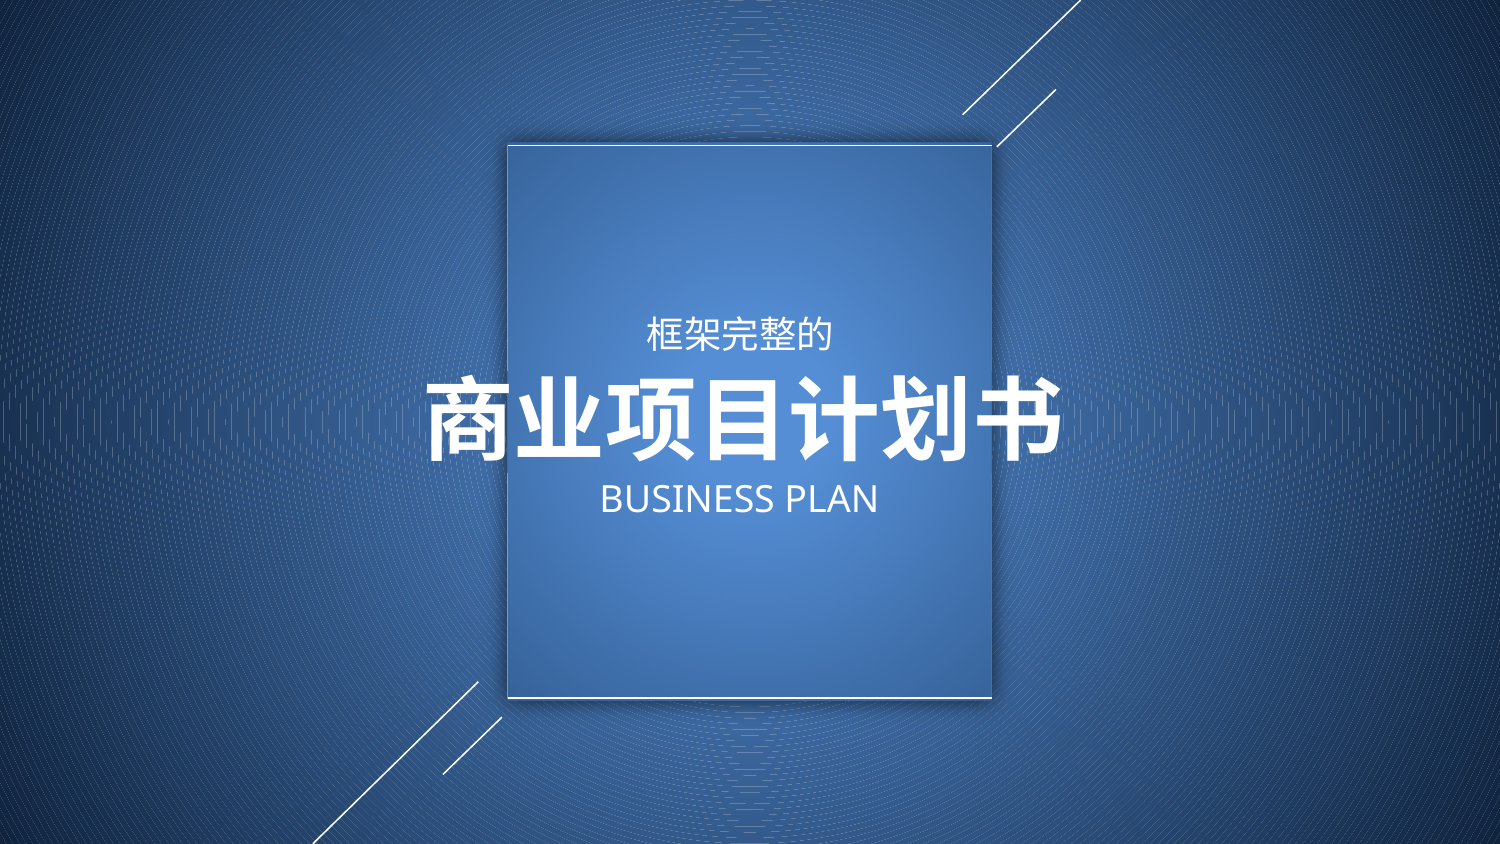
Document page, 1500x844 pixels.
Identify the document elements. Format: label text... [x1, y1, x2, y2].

text_box 商业项目计划书 [407, 354, 470, 480]
picture [475, 110, 1025, 734]
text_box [312, 681, 479, 844]
text_box 商业项目计划书 [1029, 354, 1081, 480]
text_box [442, 716, 503, 775]
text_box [962, 0, 1081, 115]
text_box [996, 89, 1057, 148]
